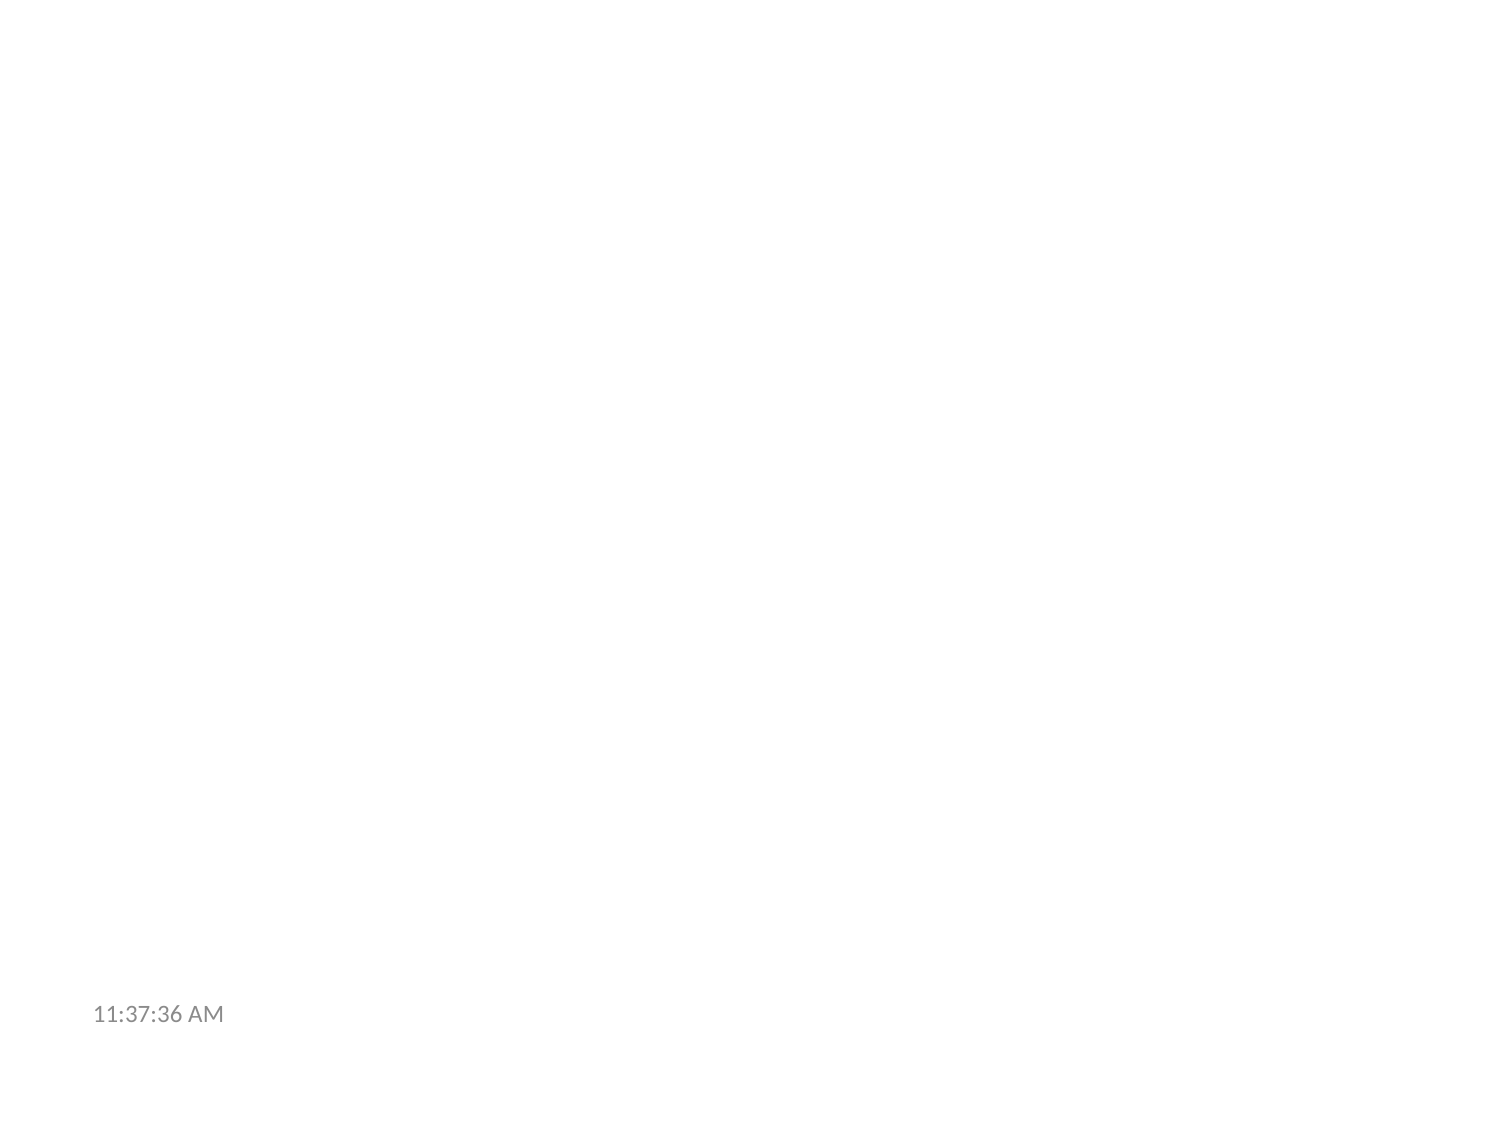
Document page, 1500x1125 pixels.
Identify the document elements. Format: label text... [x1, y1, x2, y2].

text_box 3:35:09 PM [77, 982, 428, 1043]
